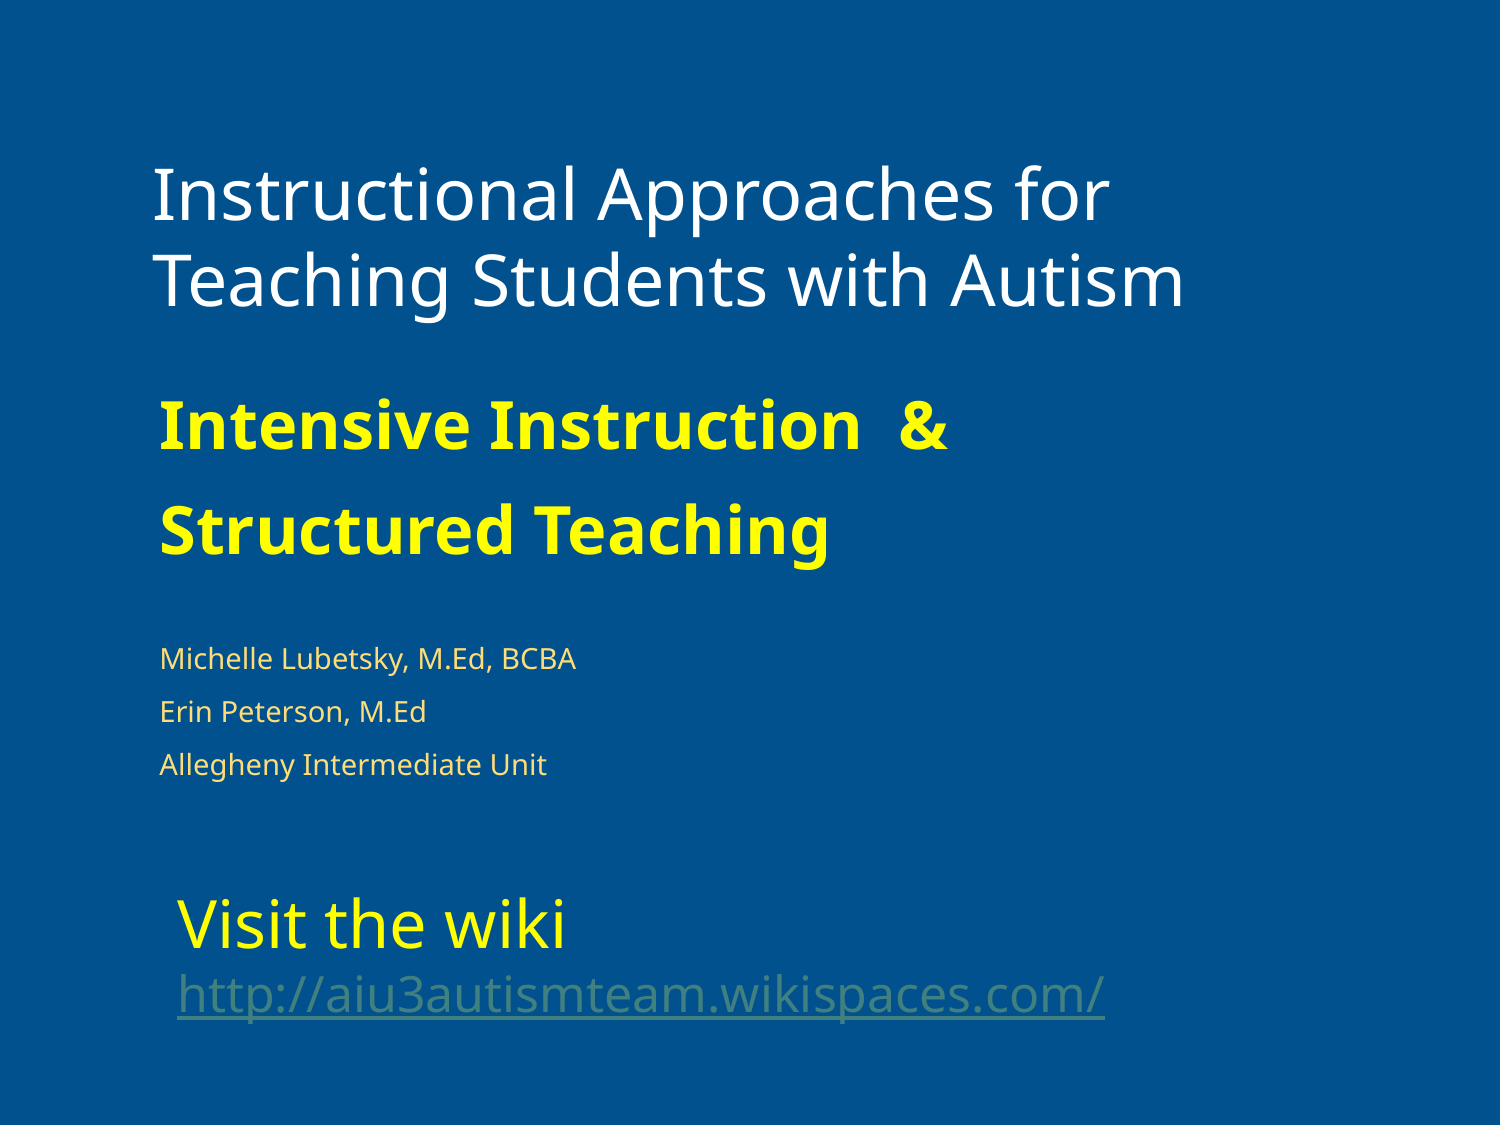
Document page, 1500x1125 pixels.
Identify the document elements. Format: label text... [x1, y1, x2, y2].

title Instructional Approaches for Teaching Students with Autism [137, 87, 1305, 329]
text_box Visit the wiki http://aiu3autismteam.wikispaces.com/ [162, 874, 1263, 1038]
subtitle Intensive Instruction & Structured Teaching Michelle Lubetsky, M.Ed, BCBA Erin Peterson, M.Ed Allegheny Intermediate Unit [144, 375, 1495, 620]
